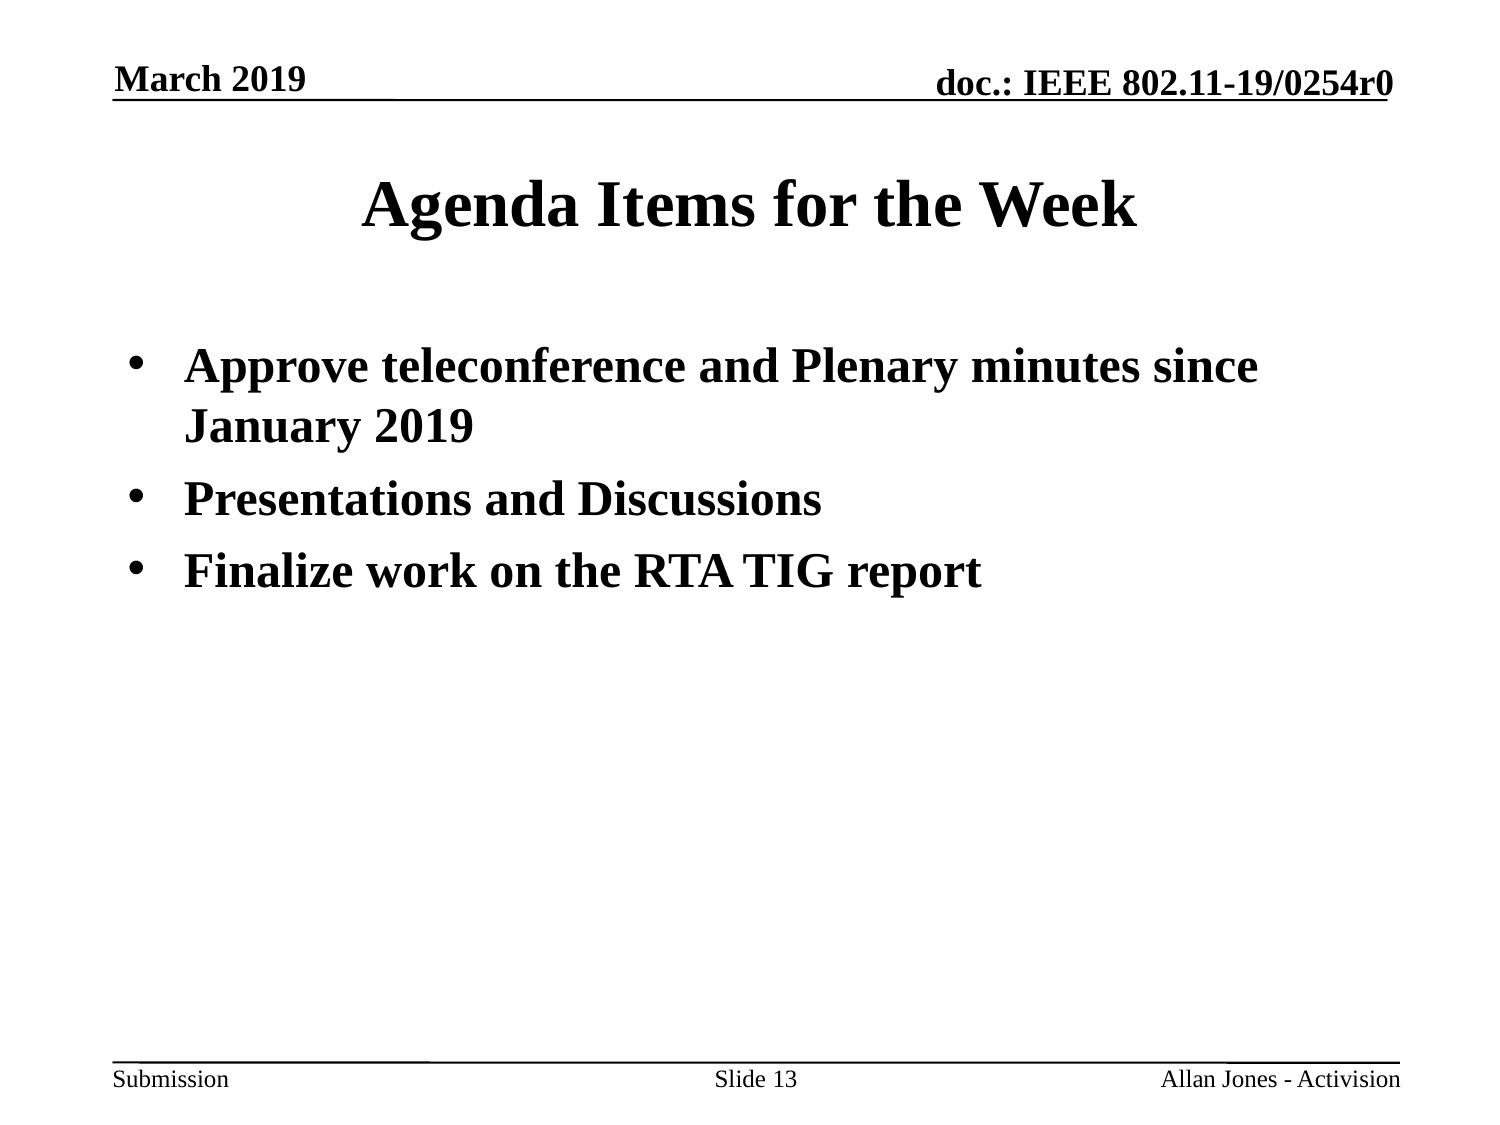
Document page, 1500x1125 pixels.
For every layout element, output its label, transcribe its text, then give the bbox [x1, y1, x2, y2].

title Agenda Items for the Week [112, 112, 1388, 288]
footer Allan Jones - Activision [902, 1061, 1402, 1093]
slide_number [114, 54, 493, 100]
slide_number Slide 13 [712, 1061, 800, 1123]
list Approve teleconference and Plenary minutes since January 2019 Presentations and Discussions Finalize work on the RTA TIG report [112, 324, 1388, 1000]
